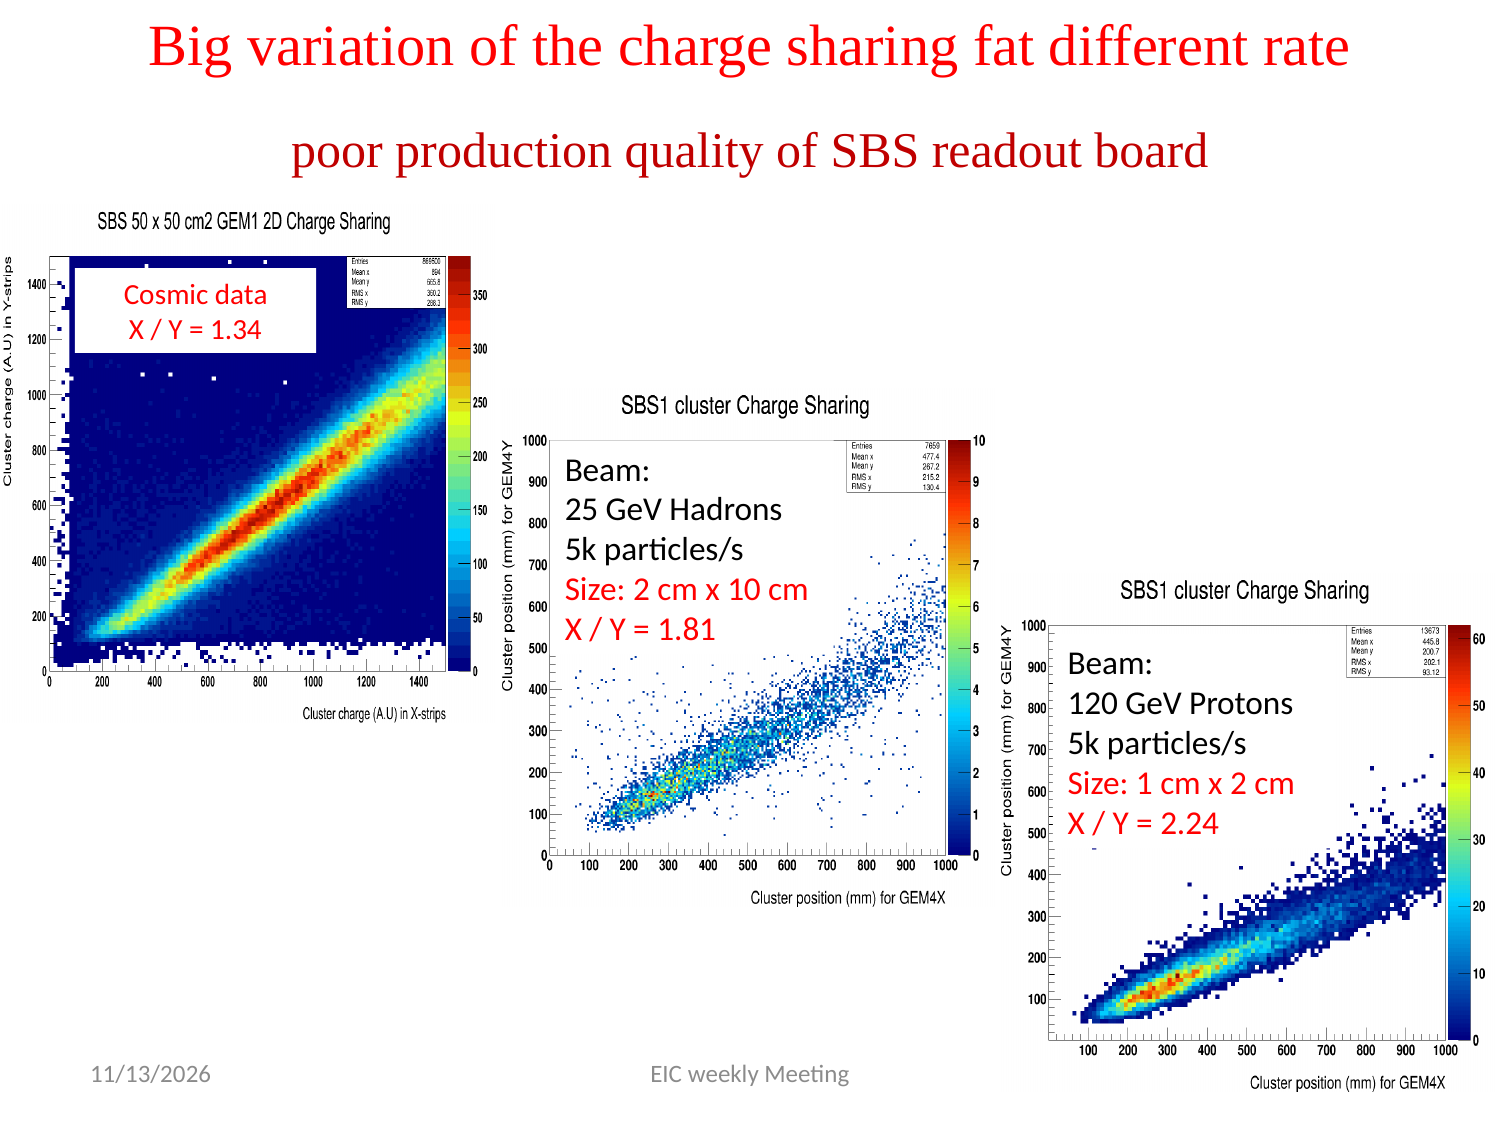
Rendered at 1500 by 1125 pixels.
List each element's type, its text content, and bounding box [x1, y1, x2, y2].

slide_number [75, 1042, 425, 1103]
picture [999, 573, 1496, 1092]
footer EIC weekly Meeting [512, 1042, 988, 1103]
text_box poor production quality of SBS readout board [0, 99, 1500, 195]
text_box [0, 203, 496, 723]
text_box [499, 388, 996, 907]
text_box Big variation of the charge sharing fat different rate [0, 0, 1500, 85]
